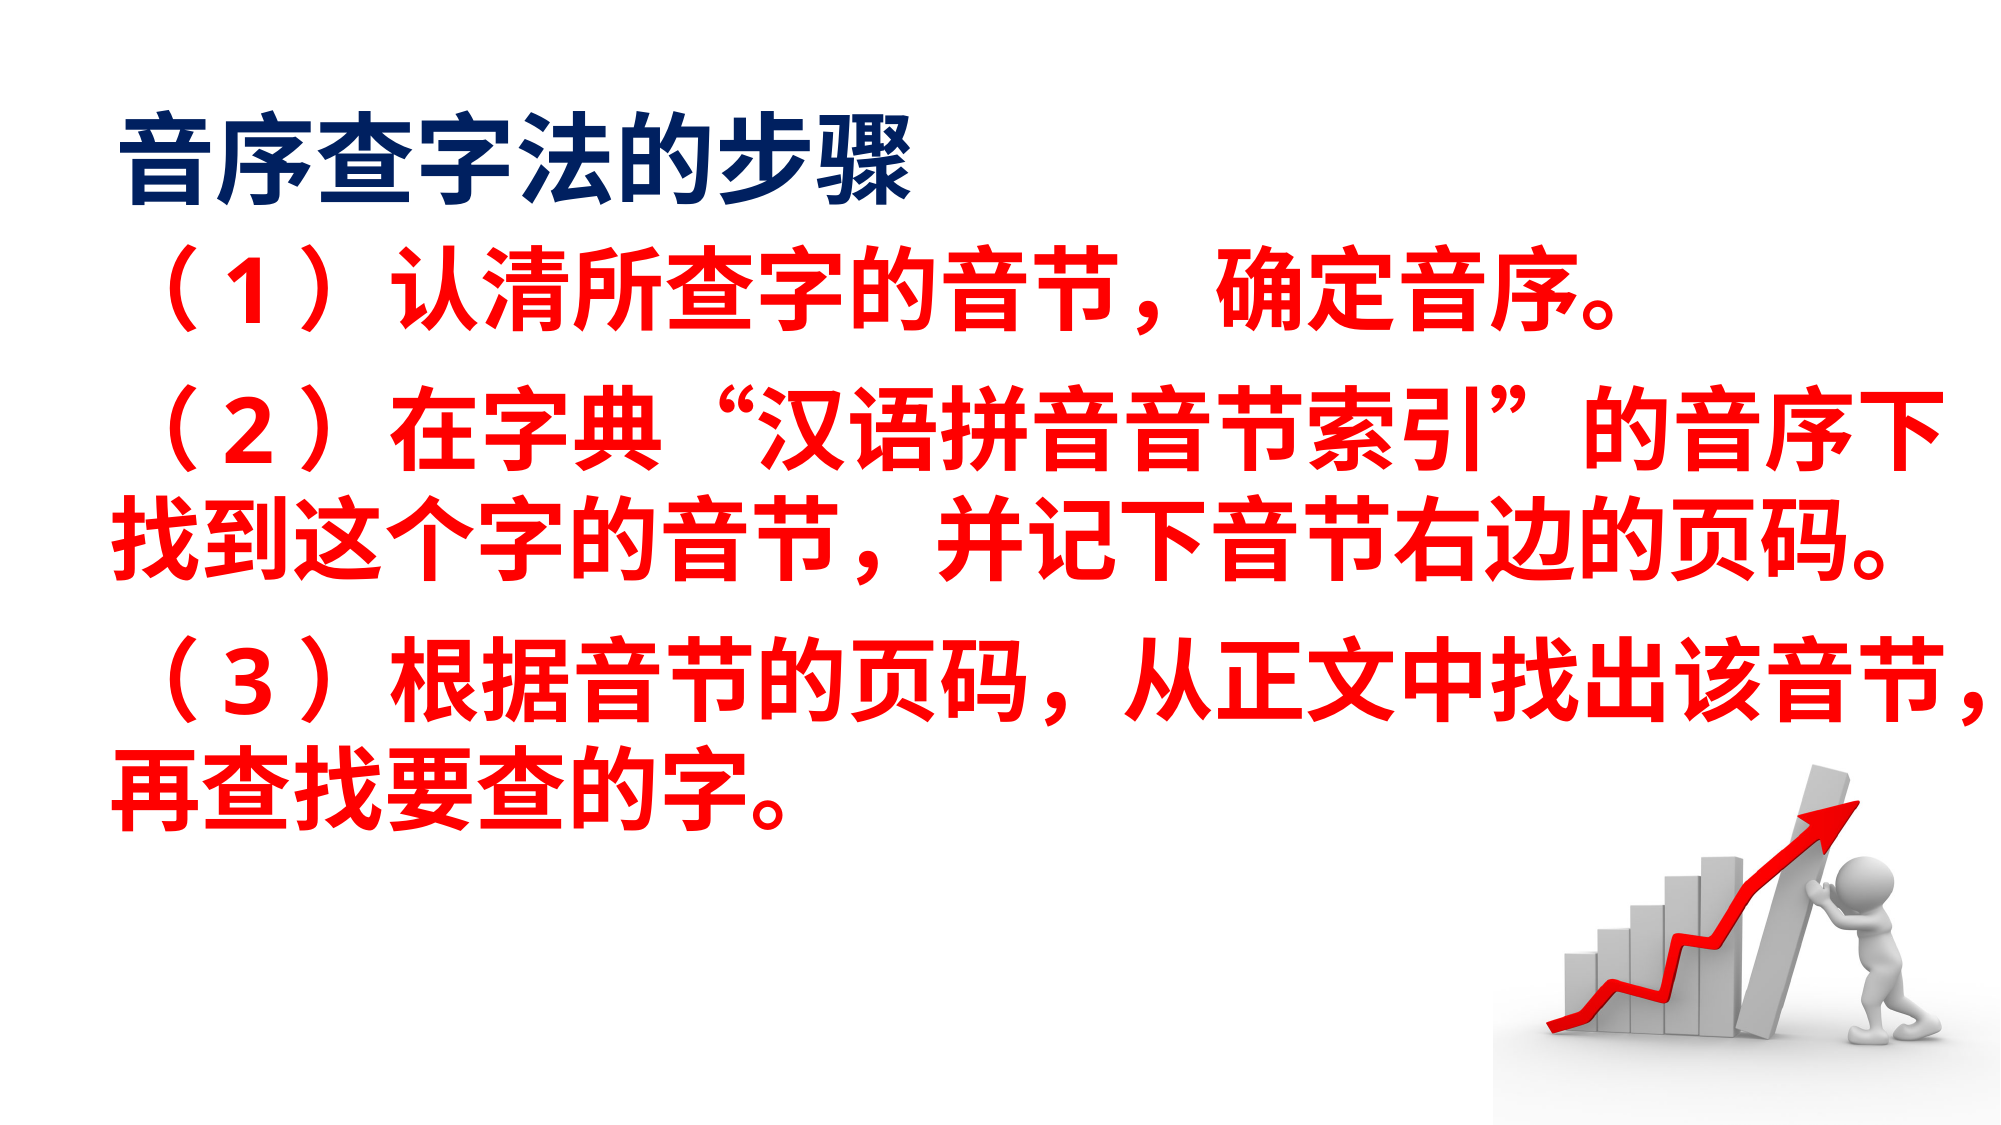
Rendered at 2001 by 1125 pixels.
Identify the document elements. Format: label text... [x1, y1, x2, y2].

picture [1493, 727, 2000, 1125]
text_box 音序查字法的步骤 [100, 89, 1075, 224]
text_box （2）在字典“汉语拼音音节索引”的音序下找到这个字的音节，并记下音节右边的页码。 [94, 364, 1976, 599]
text_box （3）根据音节的页码，从正文中找出该音节，再查找要查的字。 [94, 615, 1976, 850]
text_box （1）认清所查字的音节，确定音序。 [94, 224, 1906, 349]
